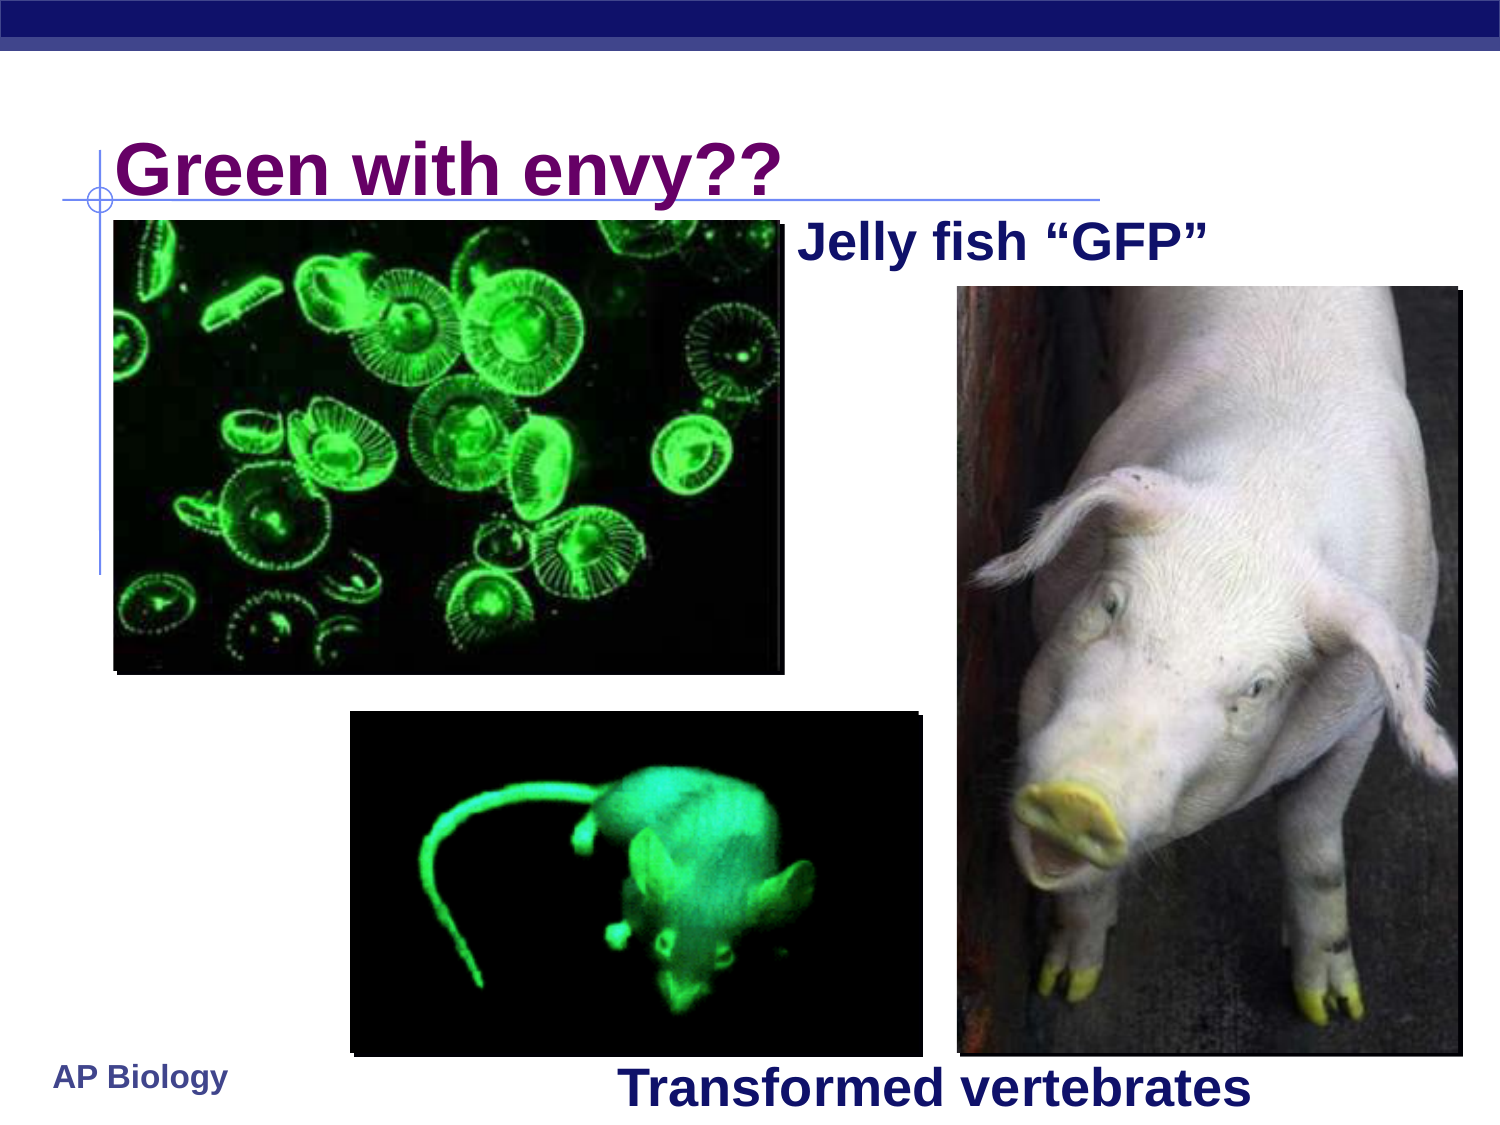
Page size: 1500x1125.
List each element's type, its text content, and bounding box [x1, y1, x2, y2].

text_box Jelly fish “GFP” [782, 199, 1226, 279]
picture [113, 220, 781, 671]
text_box Transformed vertebrates [602, 1045, 1269, 1125]
title Green with envy?? [99, 112, 1462, 227]
picture [956, 286, 1459, 1053]
picture [349, 710, 919, 1054]
